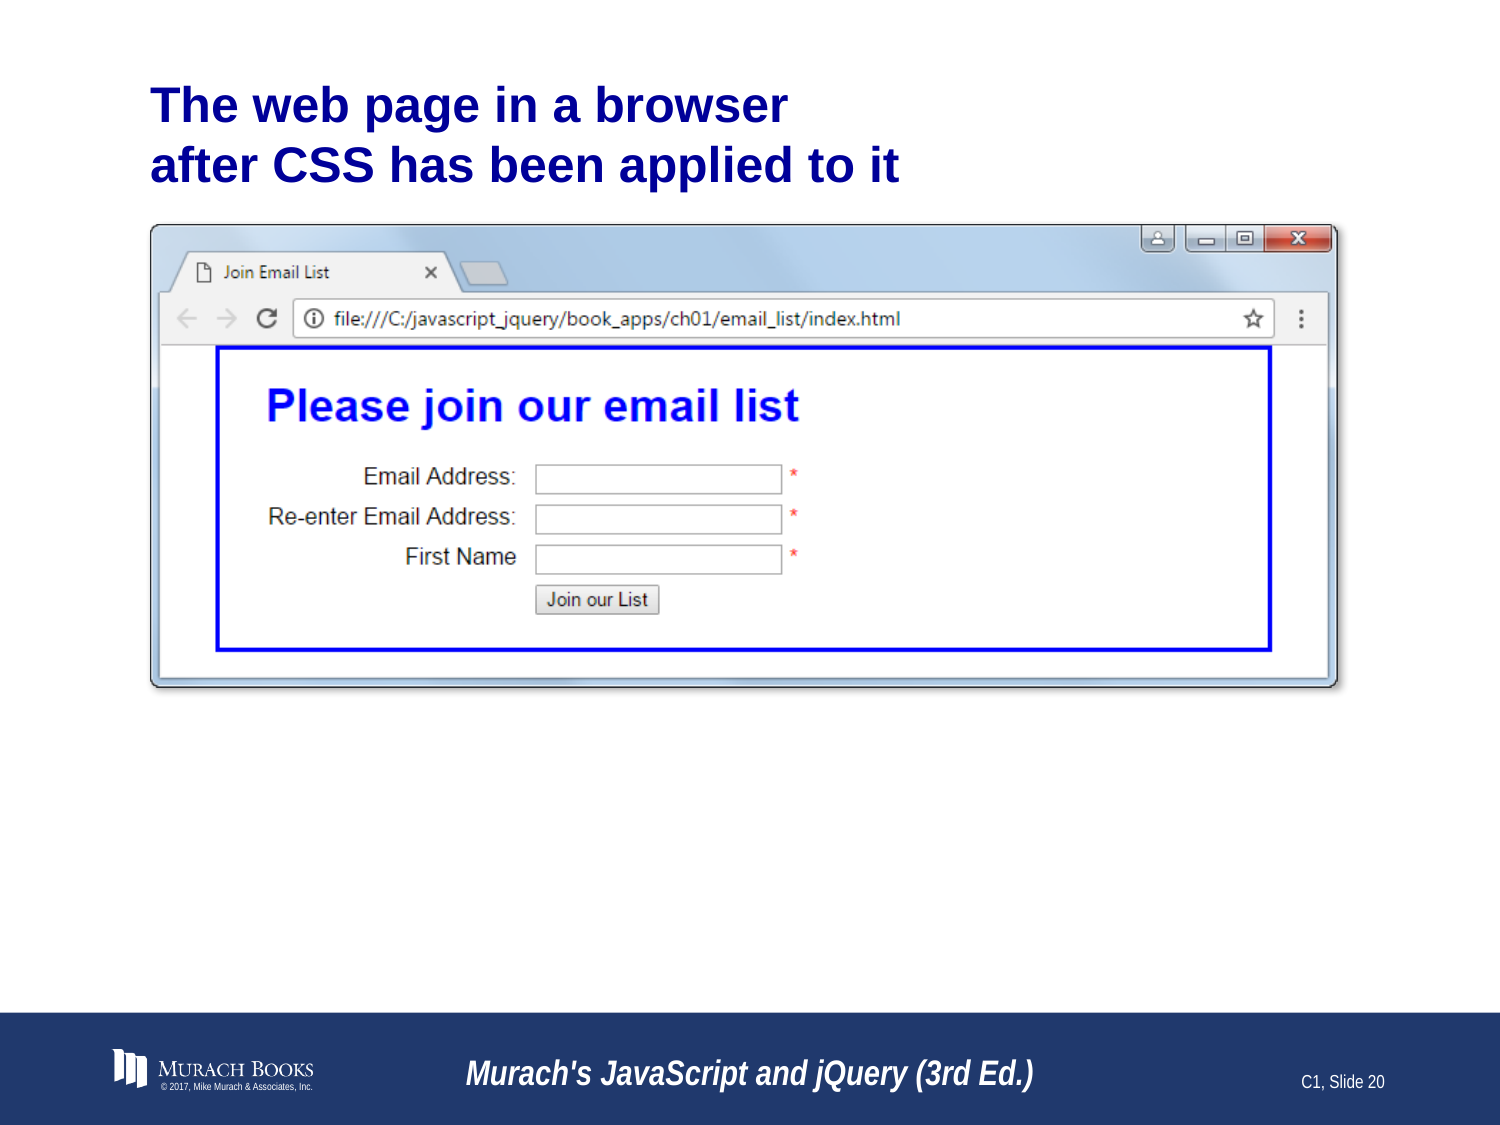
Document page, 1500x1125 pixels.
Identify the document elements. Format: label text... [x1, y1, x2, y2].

title The web page in a browser after CSS has been applied to it [150, 102, 1350, 164]
slide_number Murach's JavaScript and jQuery (3rd Ed.) [463, 1025, 1050, 1100]
slide_number C1, Slide 20 [1087, 1025, 1400, 1100]
footer © 2017, Mike Murach & Associates, Inc. [12, 1025, 463, 1100]
picture [149, 224, 1338, 688]
